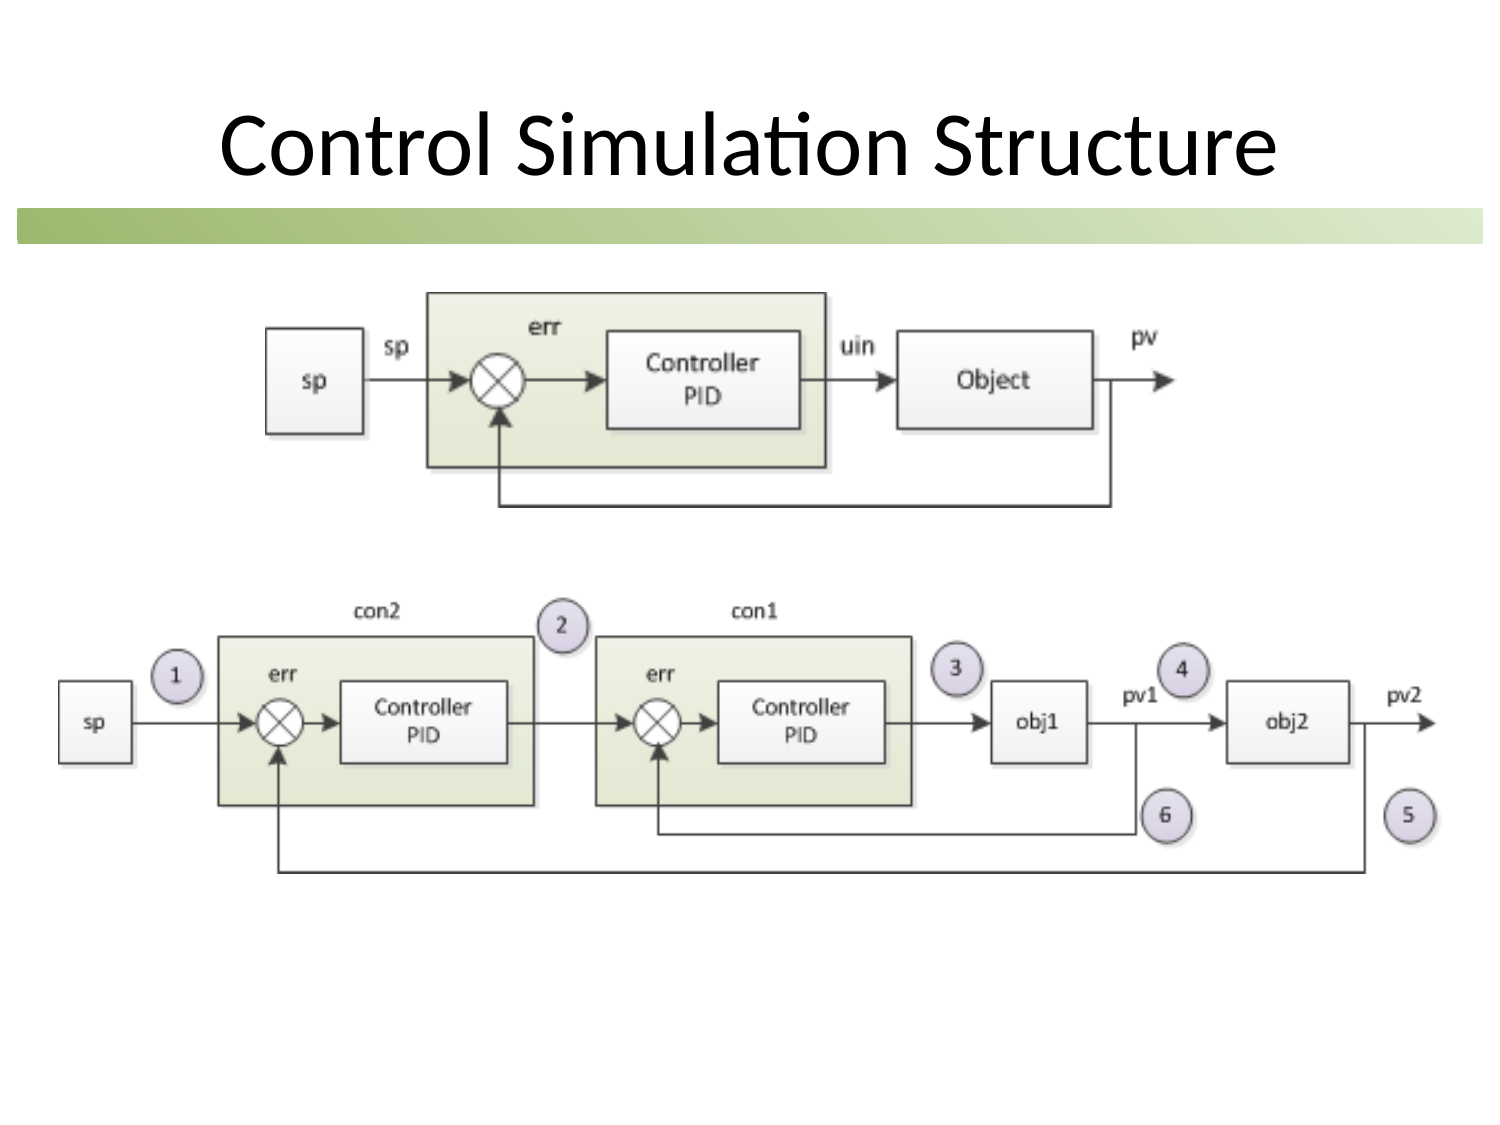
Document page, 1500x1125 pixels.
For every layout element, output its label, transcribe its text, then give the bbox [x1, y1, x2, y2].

text_box [16, 206, 1484, 246]
title Control Simulation Structure [75, 45, 1425, 206]
picture [265, 291, 1177, 508]
picture [58, 594, 1442, 875]
